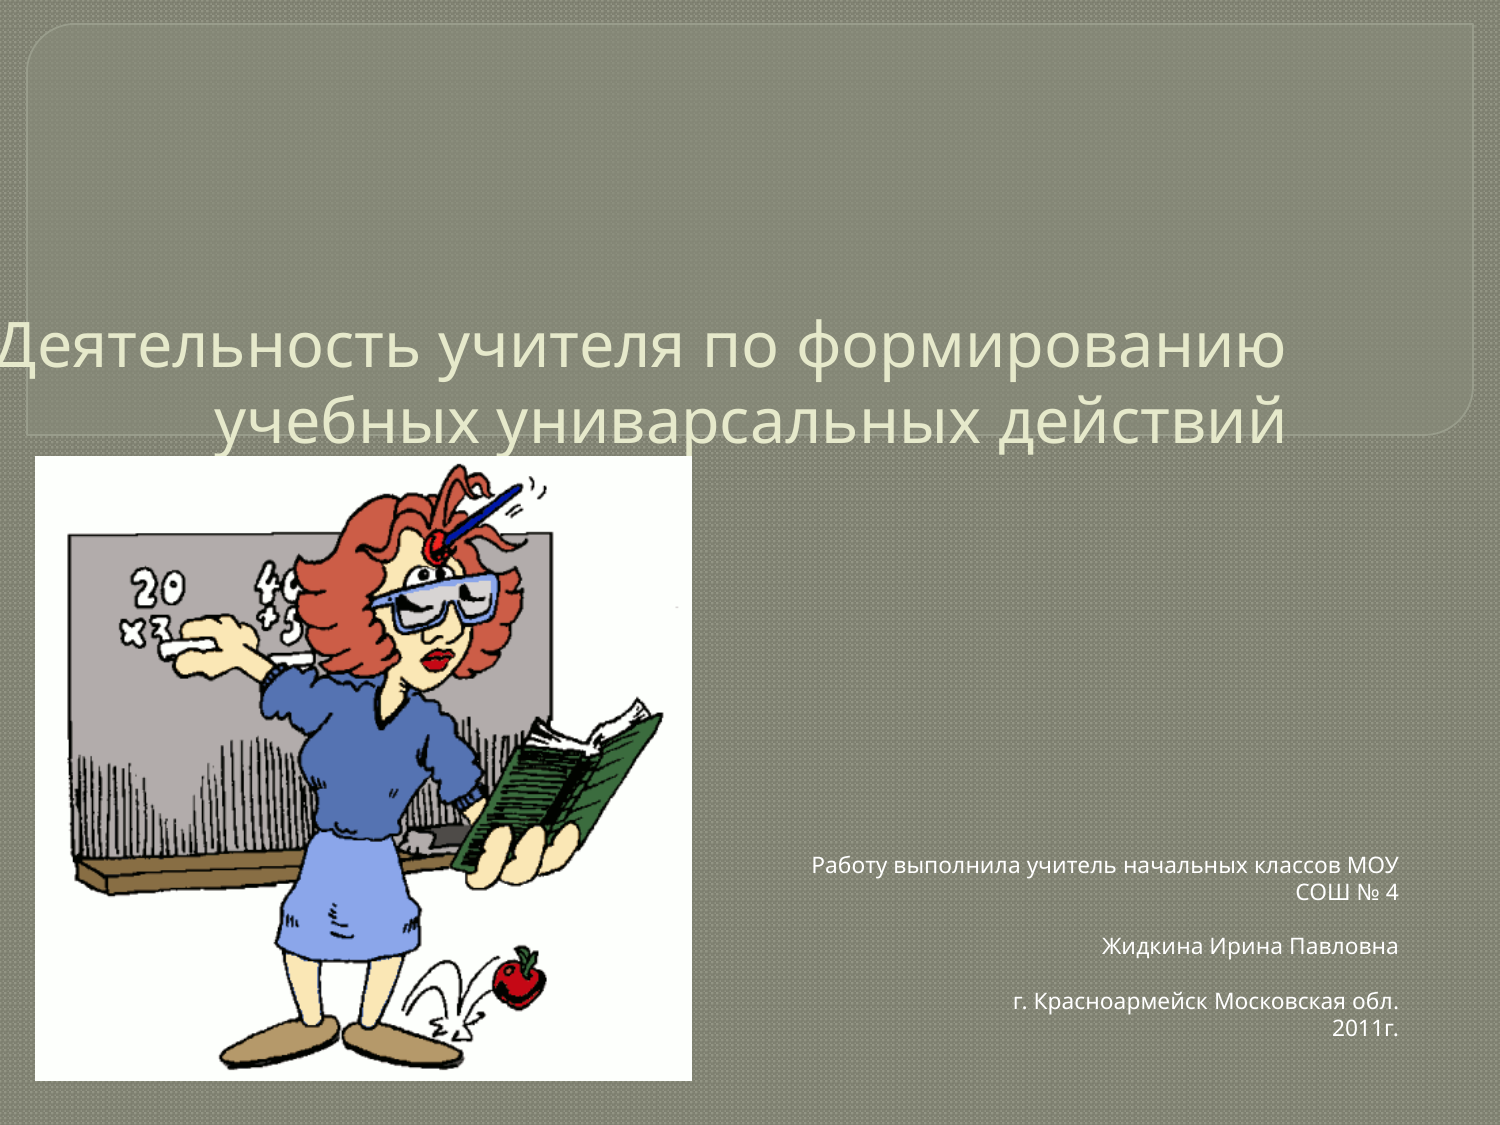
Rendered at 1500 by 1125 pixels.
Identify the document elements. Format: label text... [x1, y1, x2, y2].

picture [34, 456, 692, 1081]
title Деятельность учителя по формированию учебных униварсальных действий [0, 0, 1327, 539]
subtitle Работу выполнила учитель начальных классов МОУ СОШ № 4 Жидкина Ирина Павловна г. Красноармейск Московская обл. 2011г. [750, 761, 1440, 1050]
